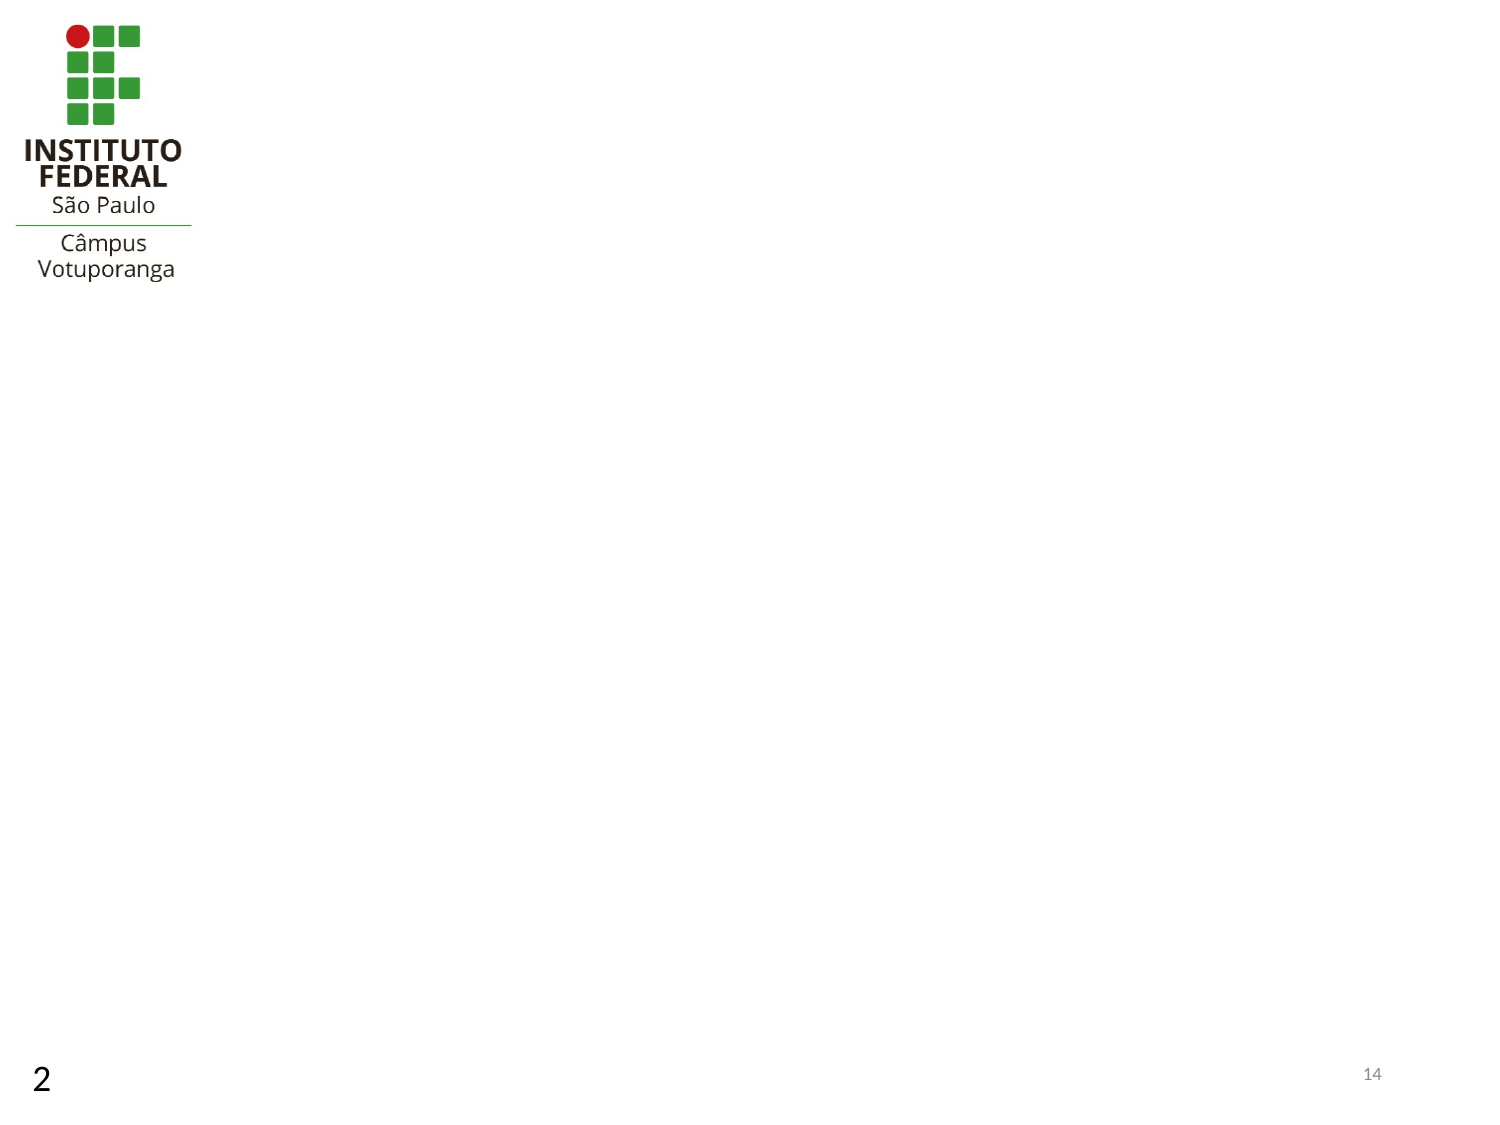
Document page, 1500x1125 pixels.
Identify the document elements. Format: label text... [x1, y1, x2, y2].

picture [8, 16, 198, 289]
text_box 2 [17, 1046, 65, 1107]
slide_number 14 [1059, 1042, 1397, 1103]
